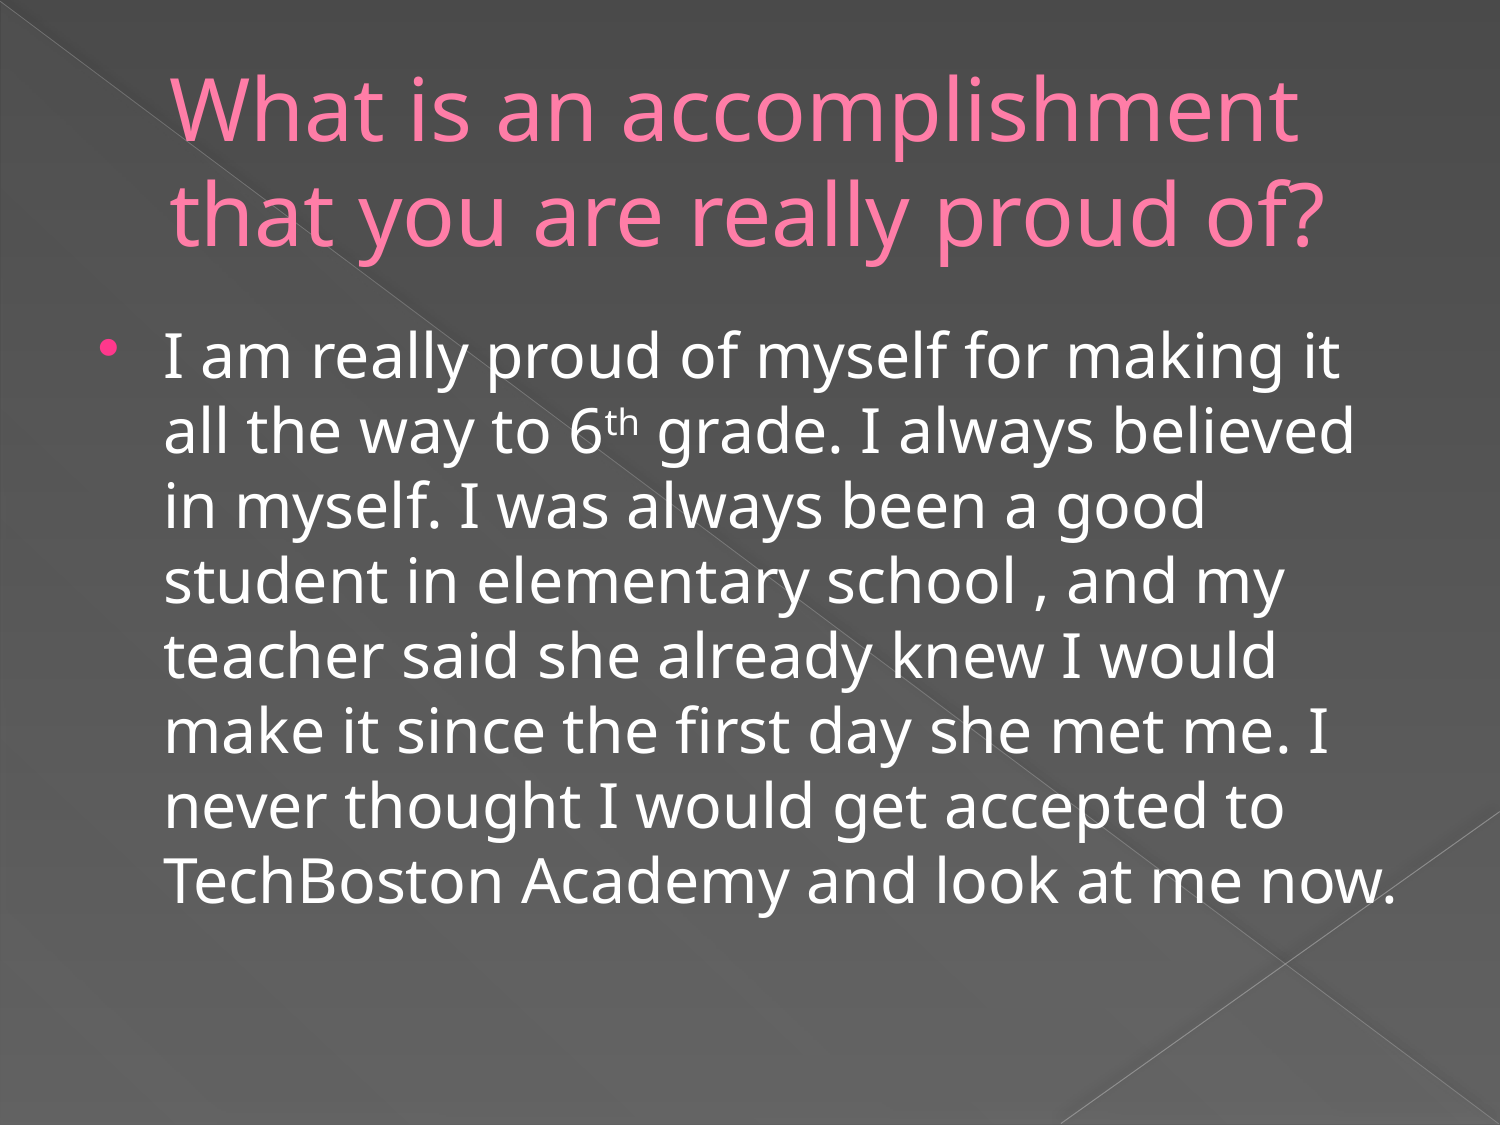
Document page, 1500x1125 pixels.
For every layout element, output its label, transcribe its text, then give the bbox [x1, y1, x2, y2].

title What is an accomplishment that you are really proud of? [75, 43, 1425, 274]
list I am really proud of myself for making it all the way to 6th grade. I always believed in myself. I was always been a good student in elementary school , and my teacher said she already knew I would make it since the first day she met me. I never thought I would get accepted to TechBoston Academy and look at me now. [75, 308, 1425, 1059]
